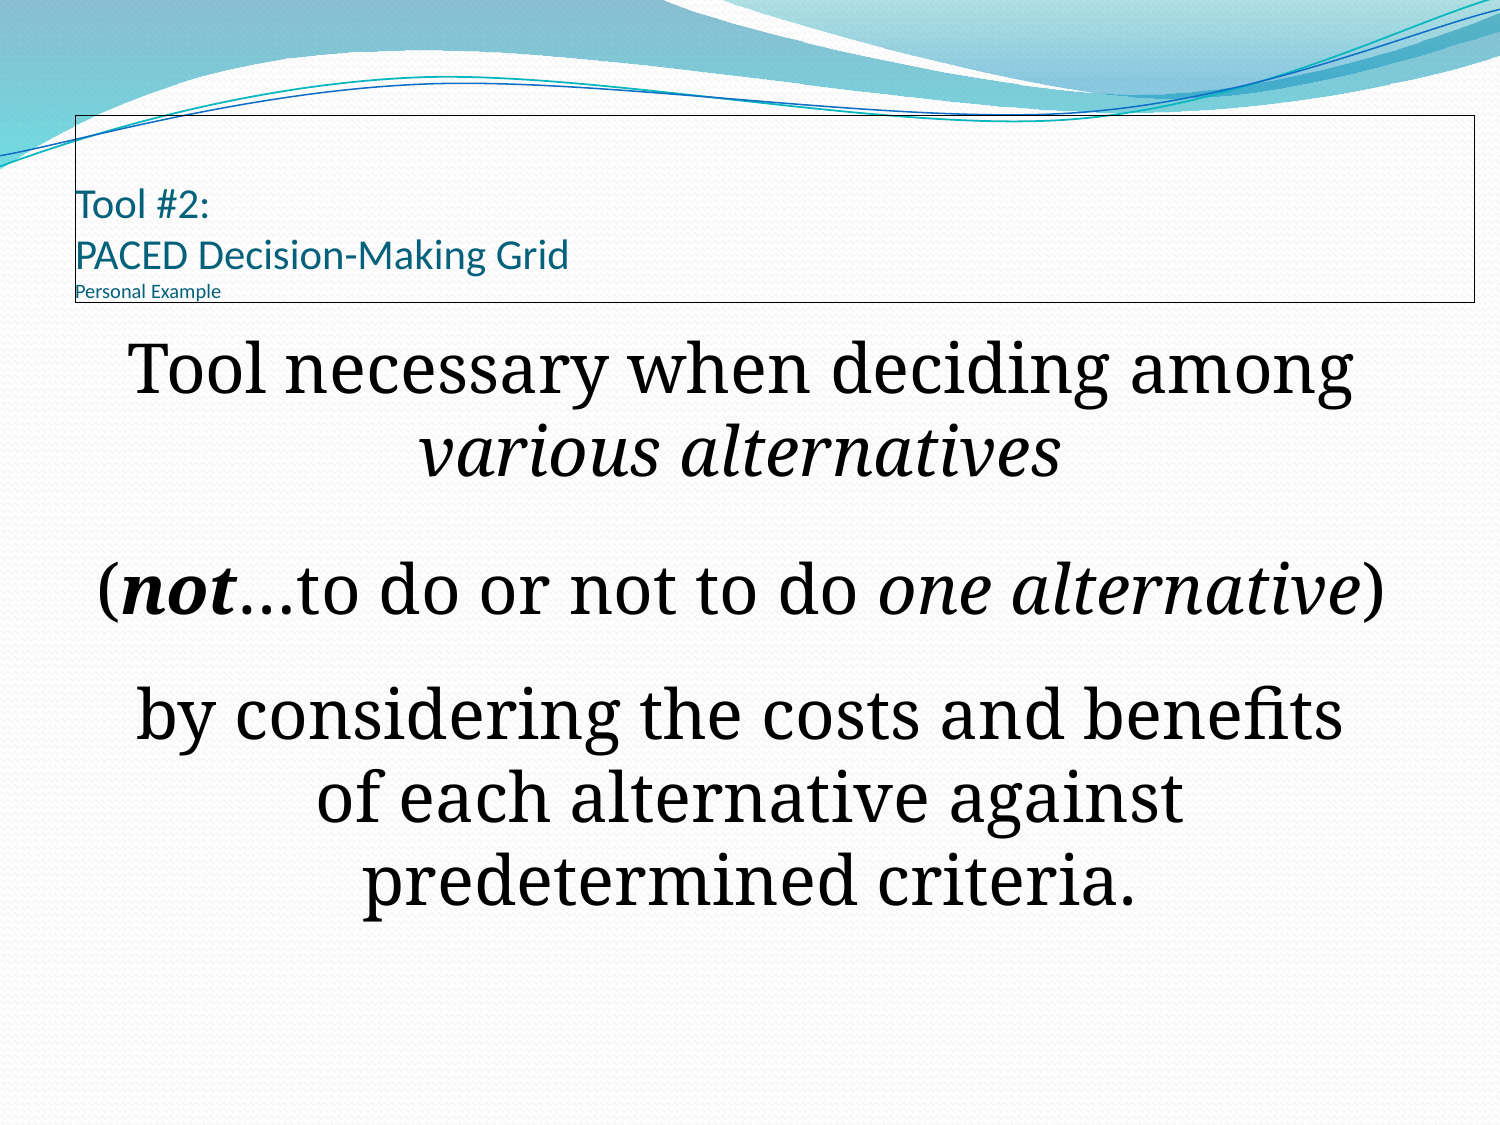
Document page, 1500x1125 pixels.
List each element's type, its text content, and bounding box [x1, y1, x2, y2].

title Tool #2: PACED Decision-Making Grid Personal Example [75, 115, 1475, 303]
list Tool necessary when deciding among various alternatives (not…to do or not to do one alternative) by considering the costs and benefits of each alternative against predetermined criteria. [75, 317, 1425, 1038]
